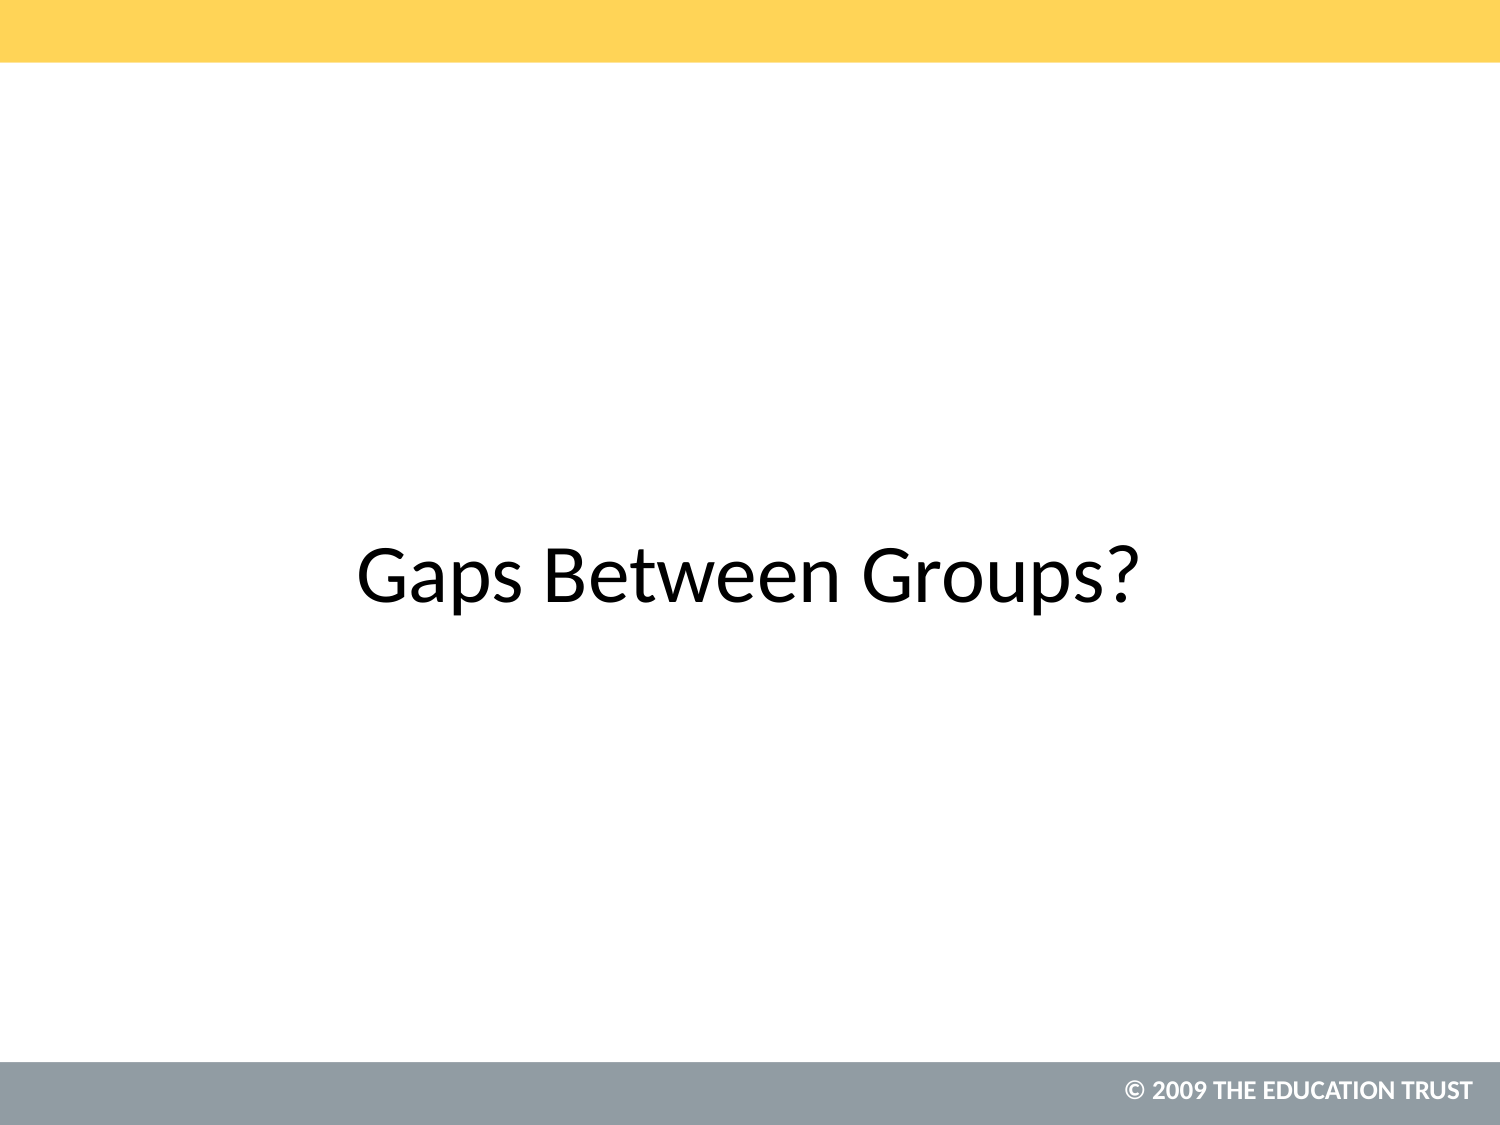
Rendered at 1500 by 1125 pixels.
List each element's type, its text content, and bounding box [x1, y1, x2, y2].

title Gaps Between Groups? [112, 274, 1388, 863]
